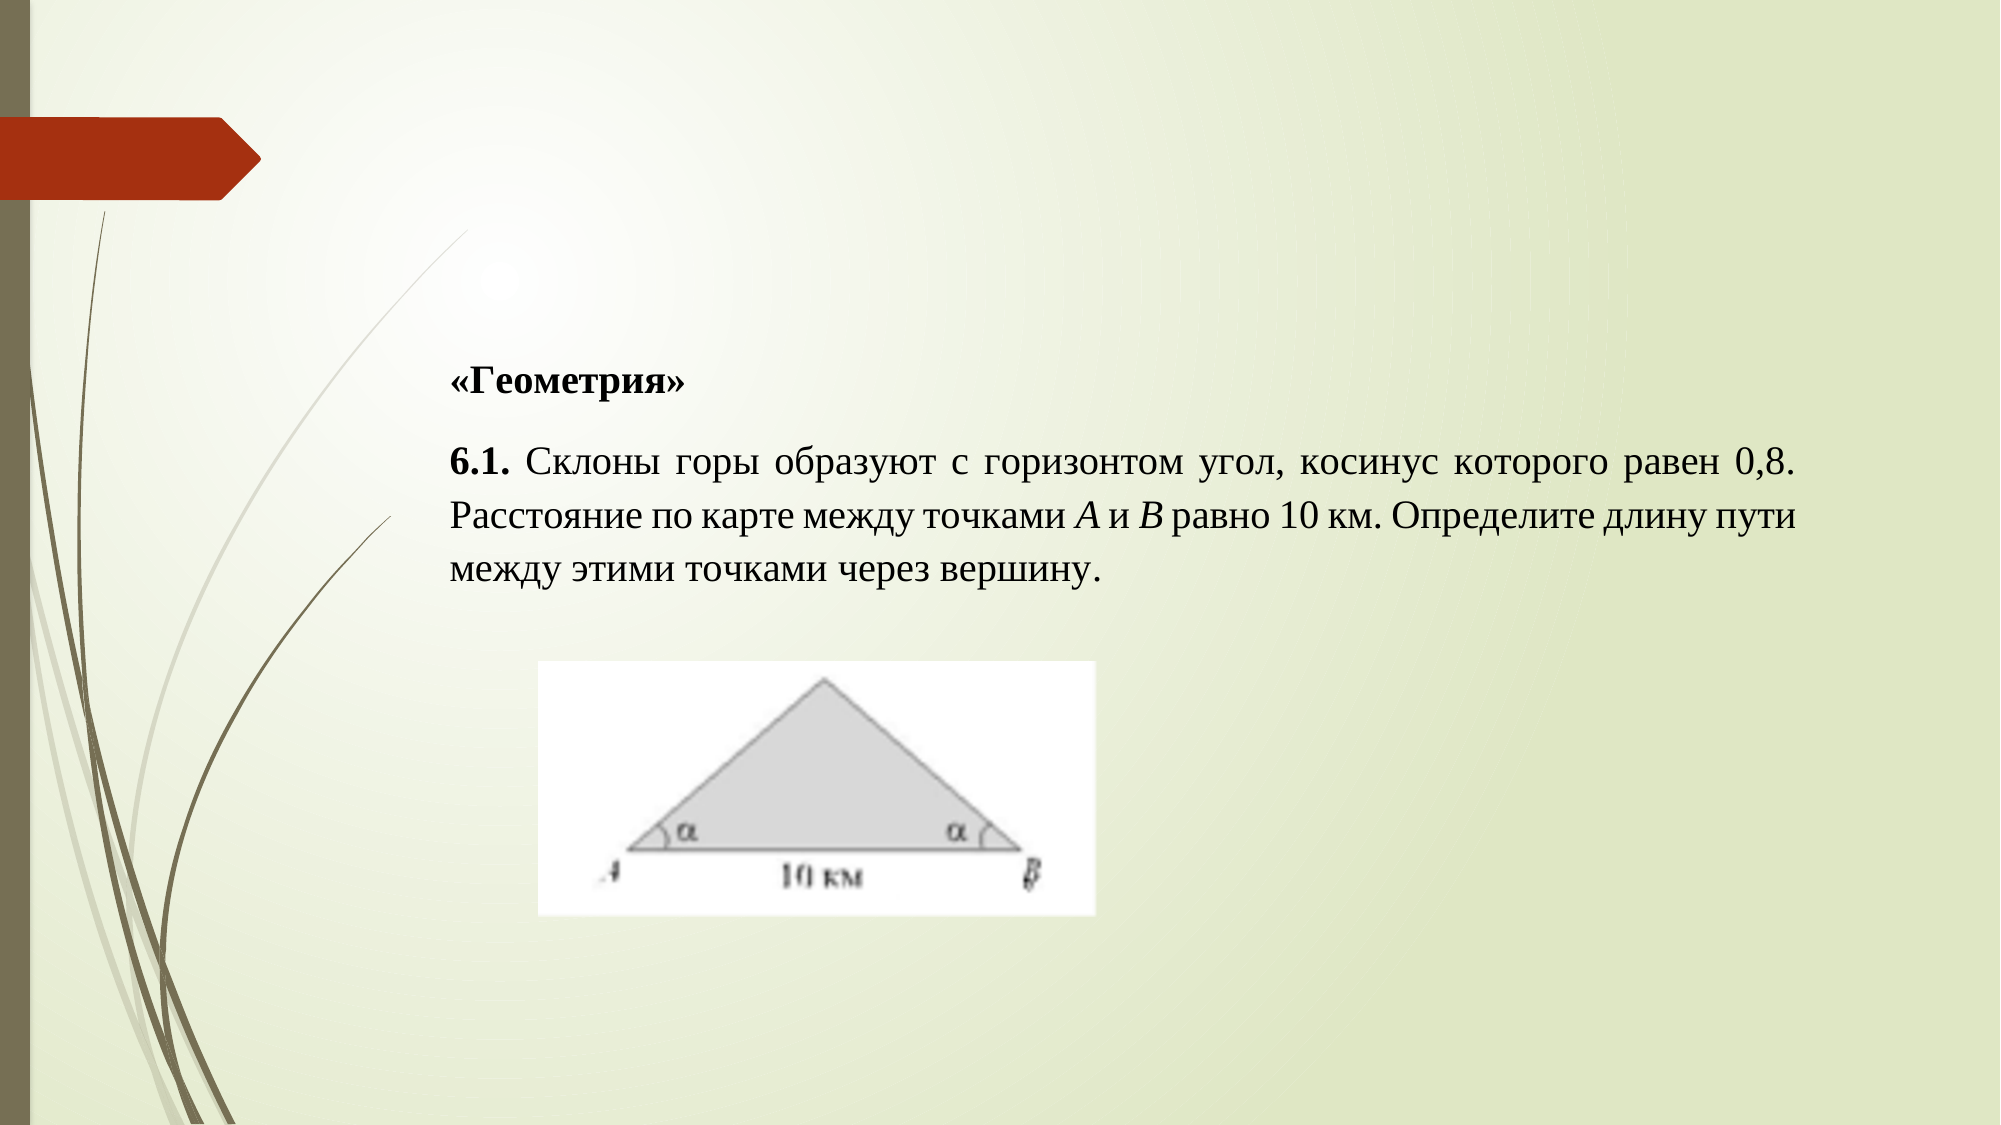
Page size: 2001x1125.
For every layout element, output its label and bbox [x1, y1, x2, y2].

picture [538, 661, 1100, 917]
picture [449, 355, 1795, 627]
